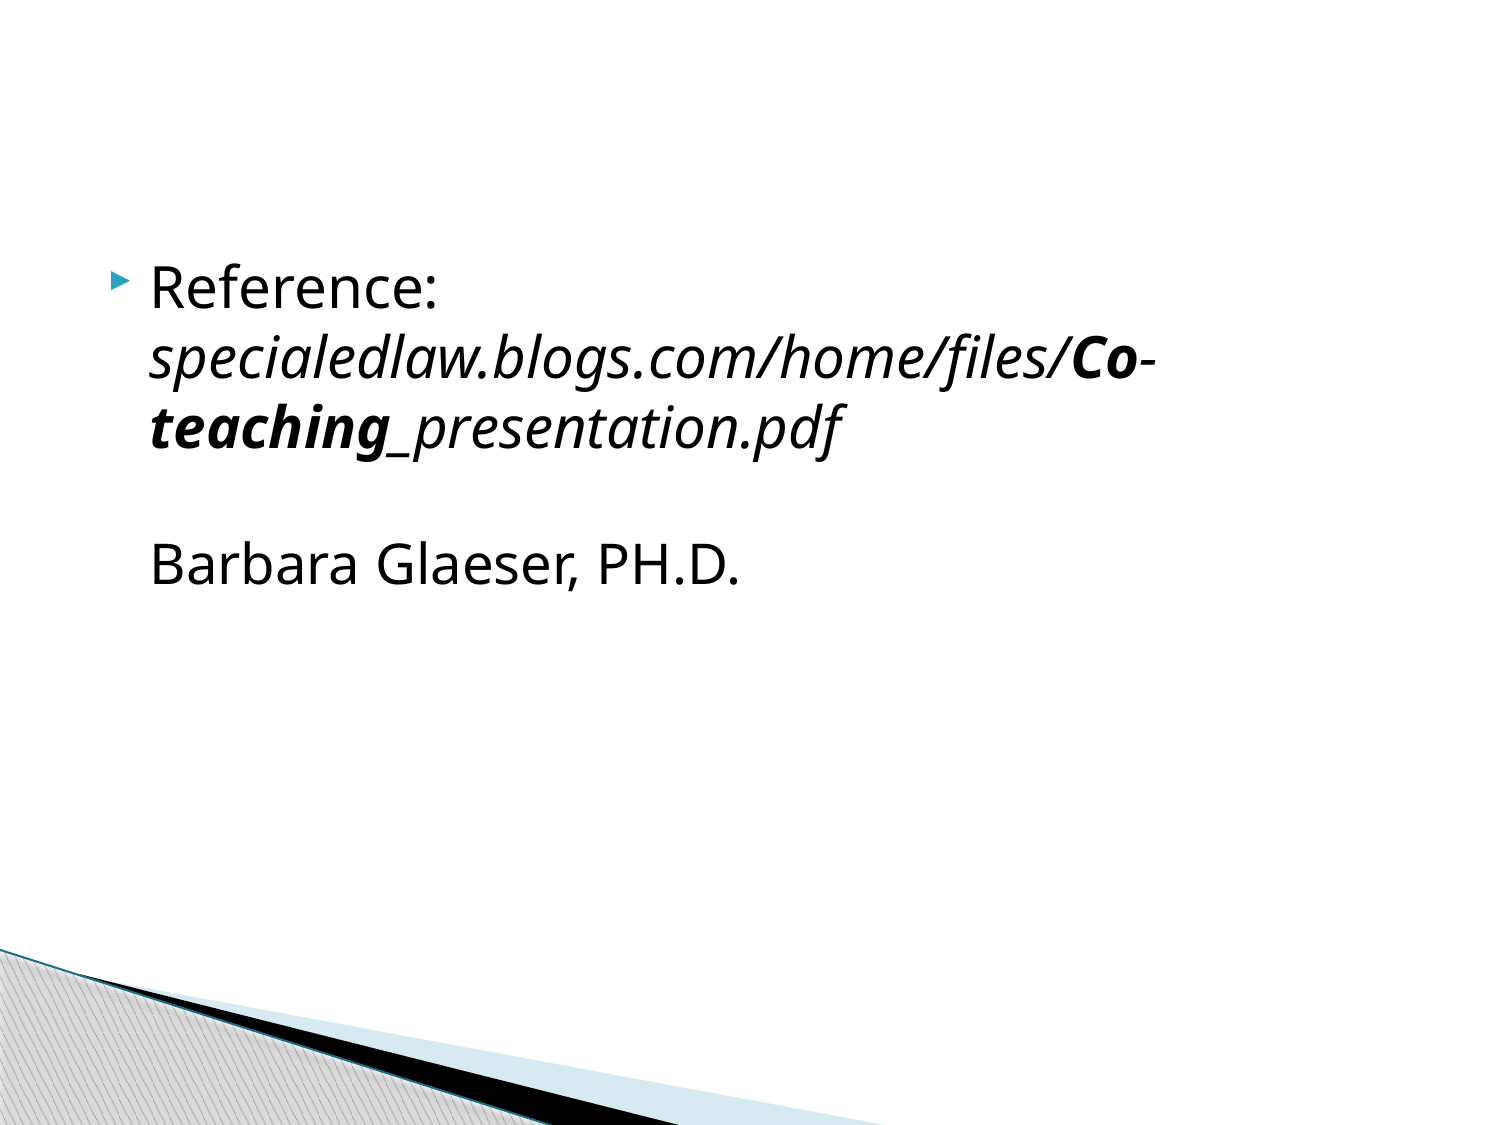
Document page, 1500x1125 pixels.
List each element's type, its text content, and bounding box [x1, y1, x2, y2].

list Reference: specialedlaw.blogs.com/home/files/Co-teaching_presentation.pdf Barbara Glaeser, PH.D. [75, 243, 1425, 986]
